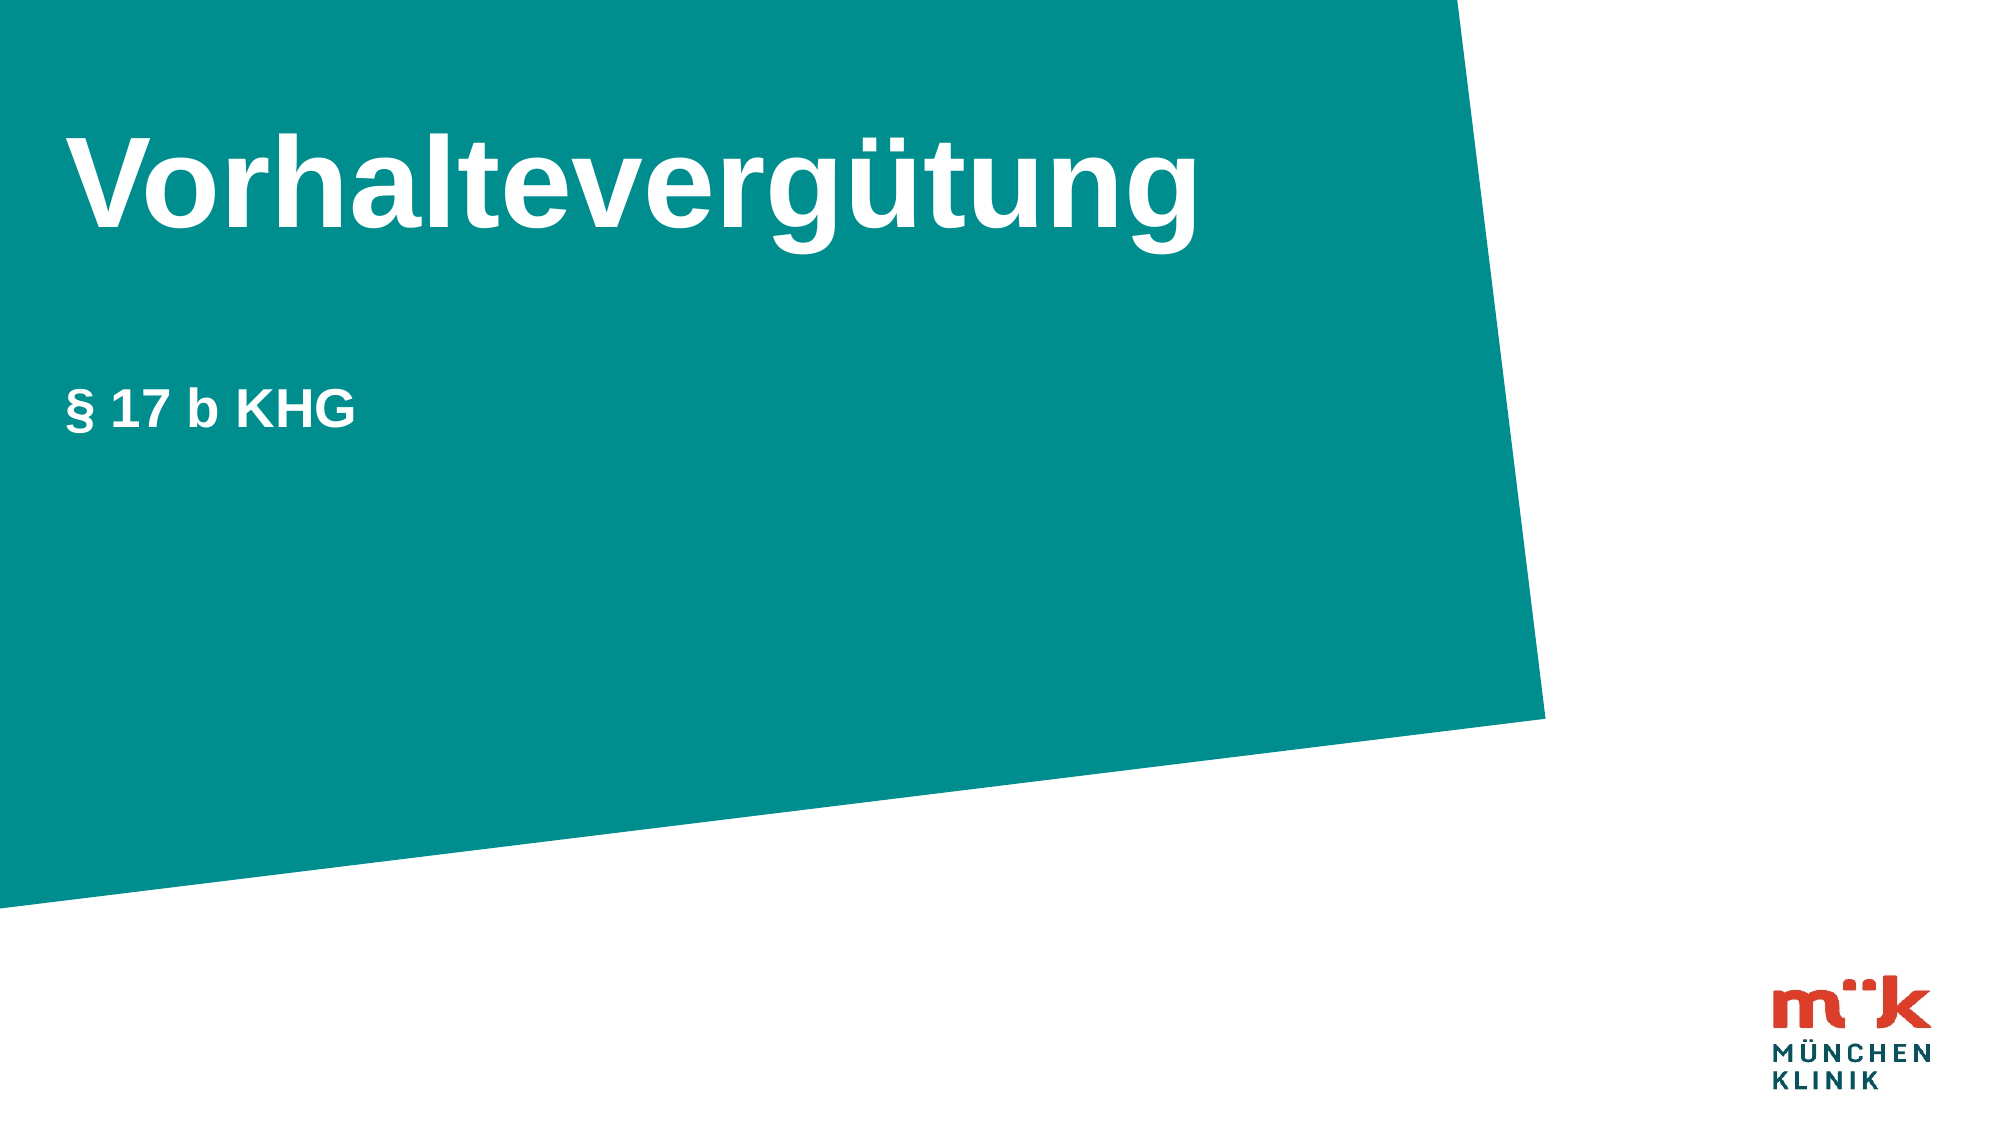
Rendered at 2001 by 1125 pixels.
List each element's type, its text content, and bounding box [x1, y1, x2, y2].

picture [1727, 939, 1977, 1125]
title Vorhaltevergütung § 17 b KHG [59, 118, 1559, 510]
